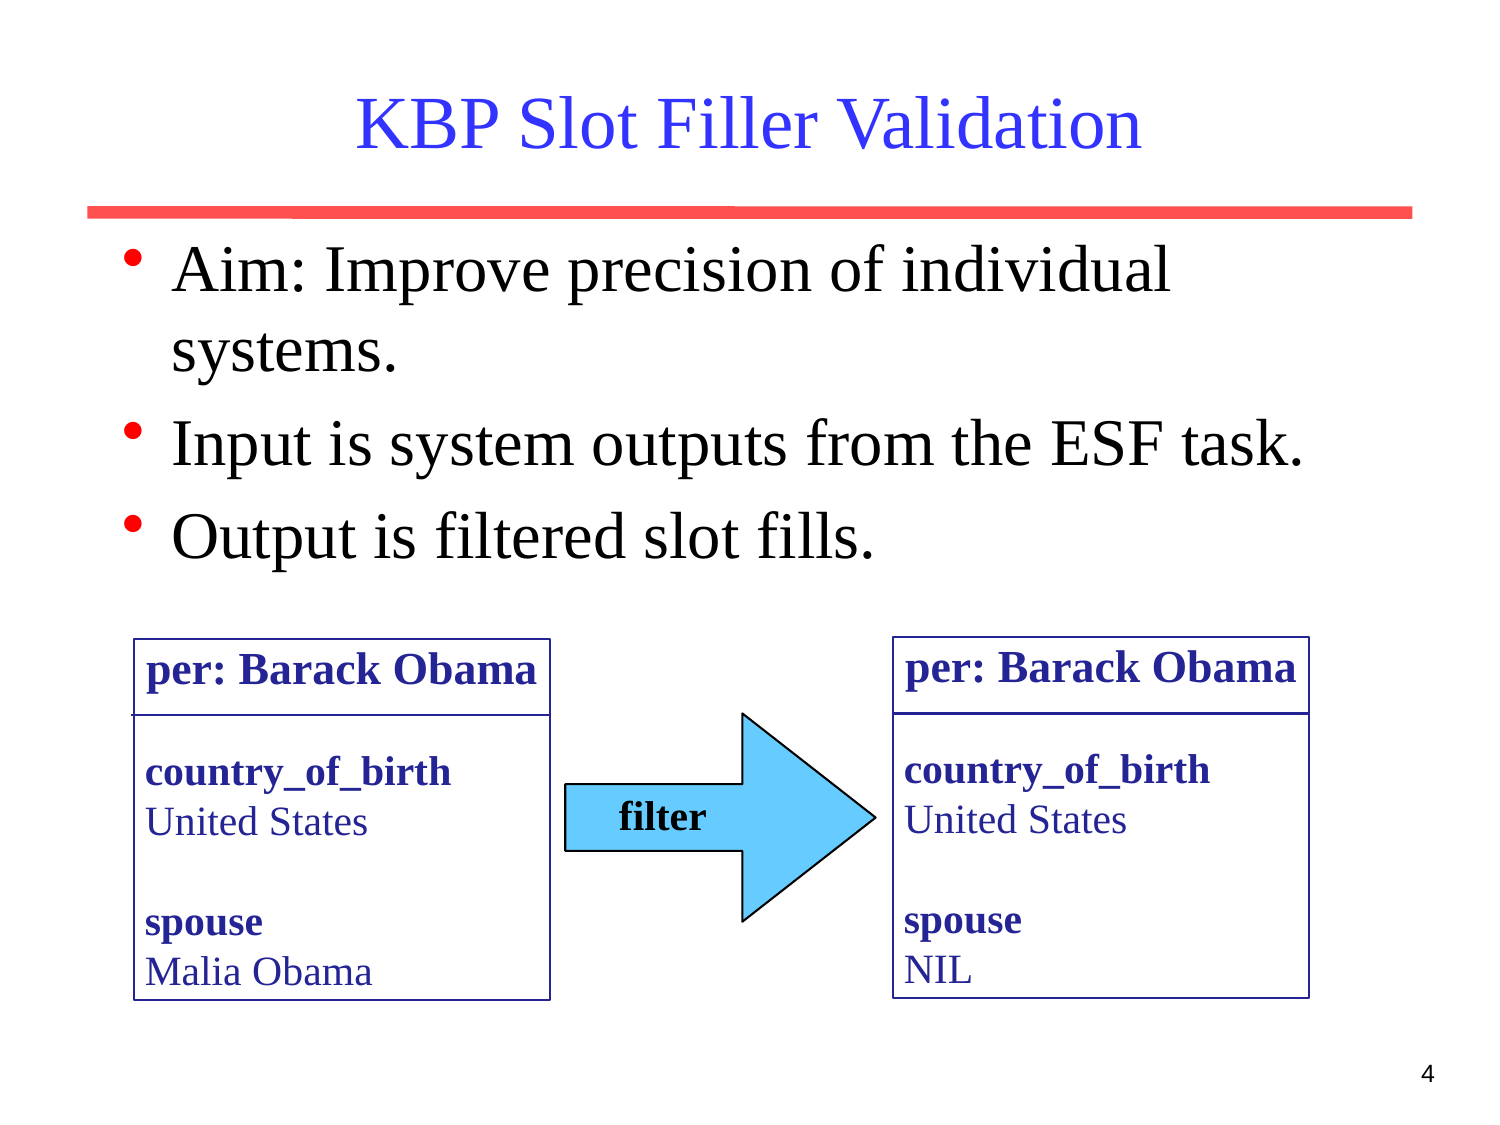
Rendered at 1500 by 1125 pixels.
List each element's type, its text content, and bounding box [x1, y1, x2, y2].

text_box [565, 713, 876, 922]
title KBP Slot Filler Validation [112, 37, 1388, 201]
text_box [892, 636, 1311, 999]
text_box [130, 638, 551, 1001]
slide_number 4 [1137, 1049, 1451, 1125]
list Aim: Improve precision of individual systems. Input is system outputs from the ESF task. Output is filtered slot fills. [112, 224, 1388, 613]
